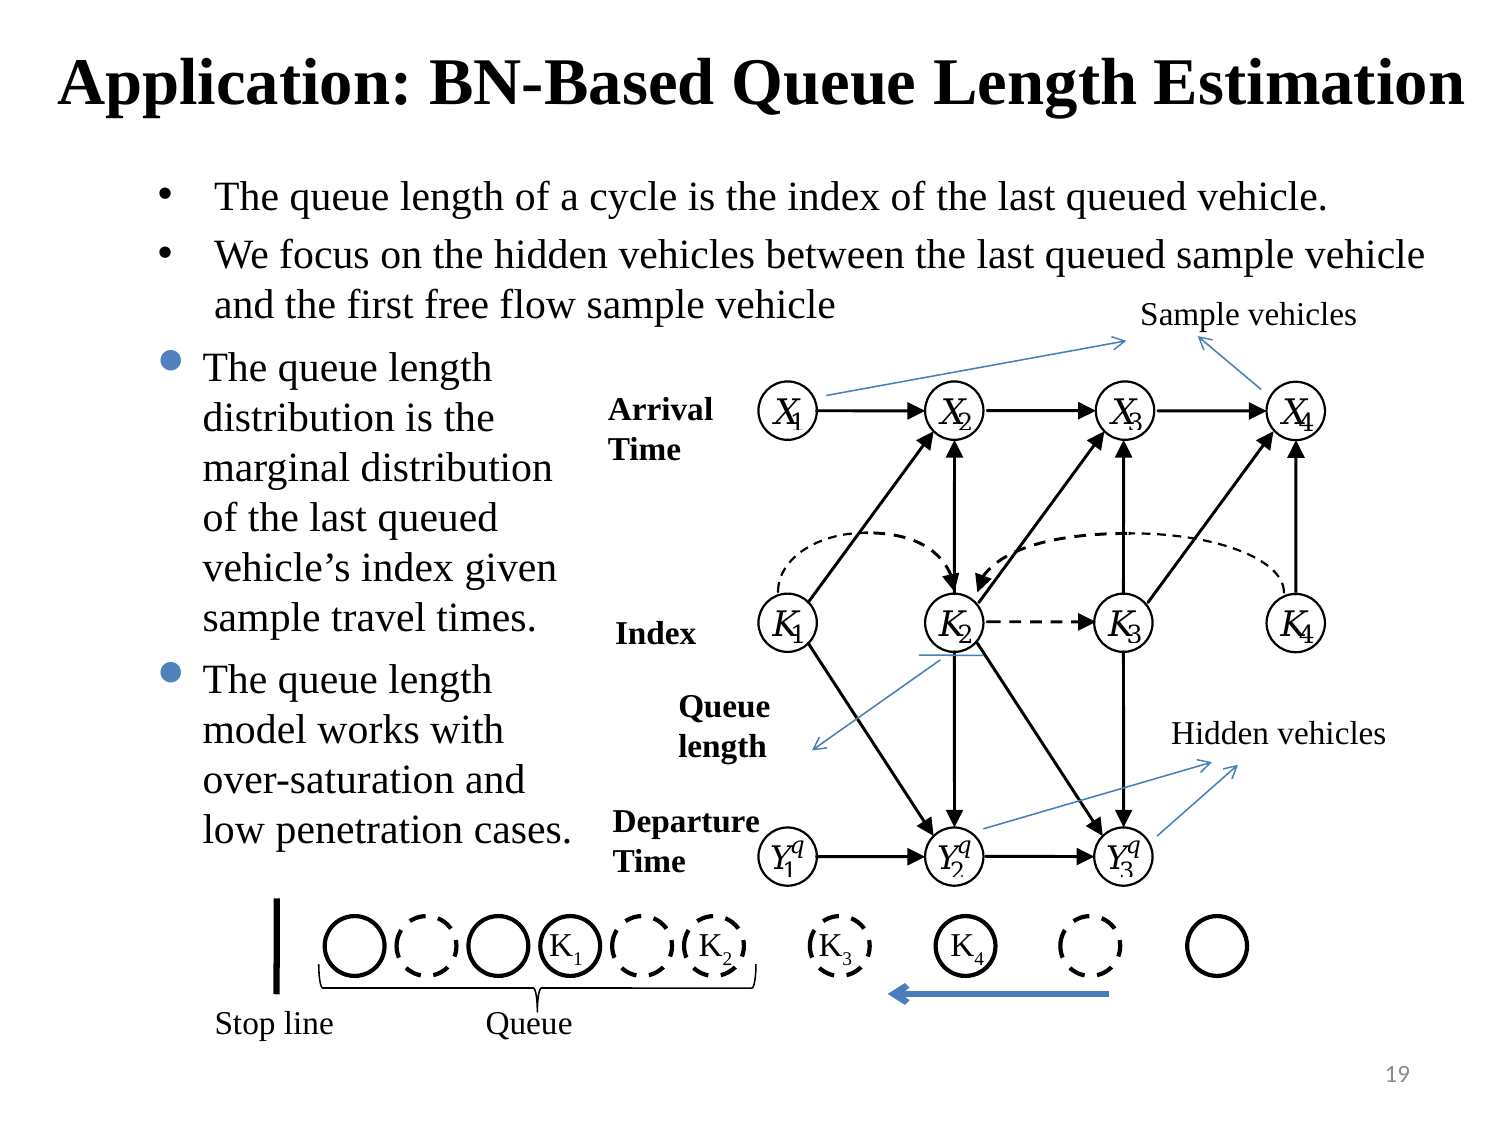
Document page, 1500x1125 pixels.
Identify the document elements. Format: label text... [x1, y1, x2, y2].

text_box Queue [470, 993, 588, 1049]
text_box K4 [935, 917, 1002, 977]
text_box [466, 913, 531, 964]
text_box Index [600, 603, 711, 659]
text_box K3 [803, 917, 870, 977]
text_box [610, 914, 675, 964]
text_box Sample vehicles [1125, 284, 1381, 340]
list The queue length of a cycle is the index of the last queued vehicle. We focus on the hidden vehicles between the last queued sample vehicle and the first free flow sample vehicle [142, 160, 1450, 339]
text_box The queue length distribution is the marginal distribution of the last queued vehicle’s index given sample travel times. The queue length model works with over-saturation and low penetration cases. [142, 332, 600, 915]
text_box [1202, 330, 1257, 395]
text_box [825, 340, 1127, 396]
text_box [1058, 917, 1123, 978]
text_box Stop line [199, 993, 350, 1049]
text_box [983, 761, 1213, 830]
text_box [317, 964, 757, 993]
text_box Hidden vehicles [1350, 703, 1469, 759]
text_box Queue length [663, 677, 711, 772]
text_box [1156, 764, 1239, 837]
text_box K1 [534, 916, 601, 964]
text_box [394, 914, 459, 964]
text_box [322, 913, 387, 964]
title Application: BN-Based Queue Length Estimation [35, 1, 1489, 172]
picture [716, 357, 1346, 910]
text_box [811, 659, 941, 751]
text_box Arrival Time [600, 379, 711, 475]
text_box Departure Time [600, 791, 711, 887]
slide_number 19 [1074, 1042, 1425, 1103]
text_box [1185, 917, 1250, 979]
text_box K2 [684, 916, 750, 964]
